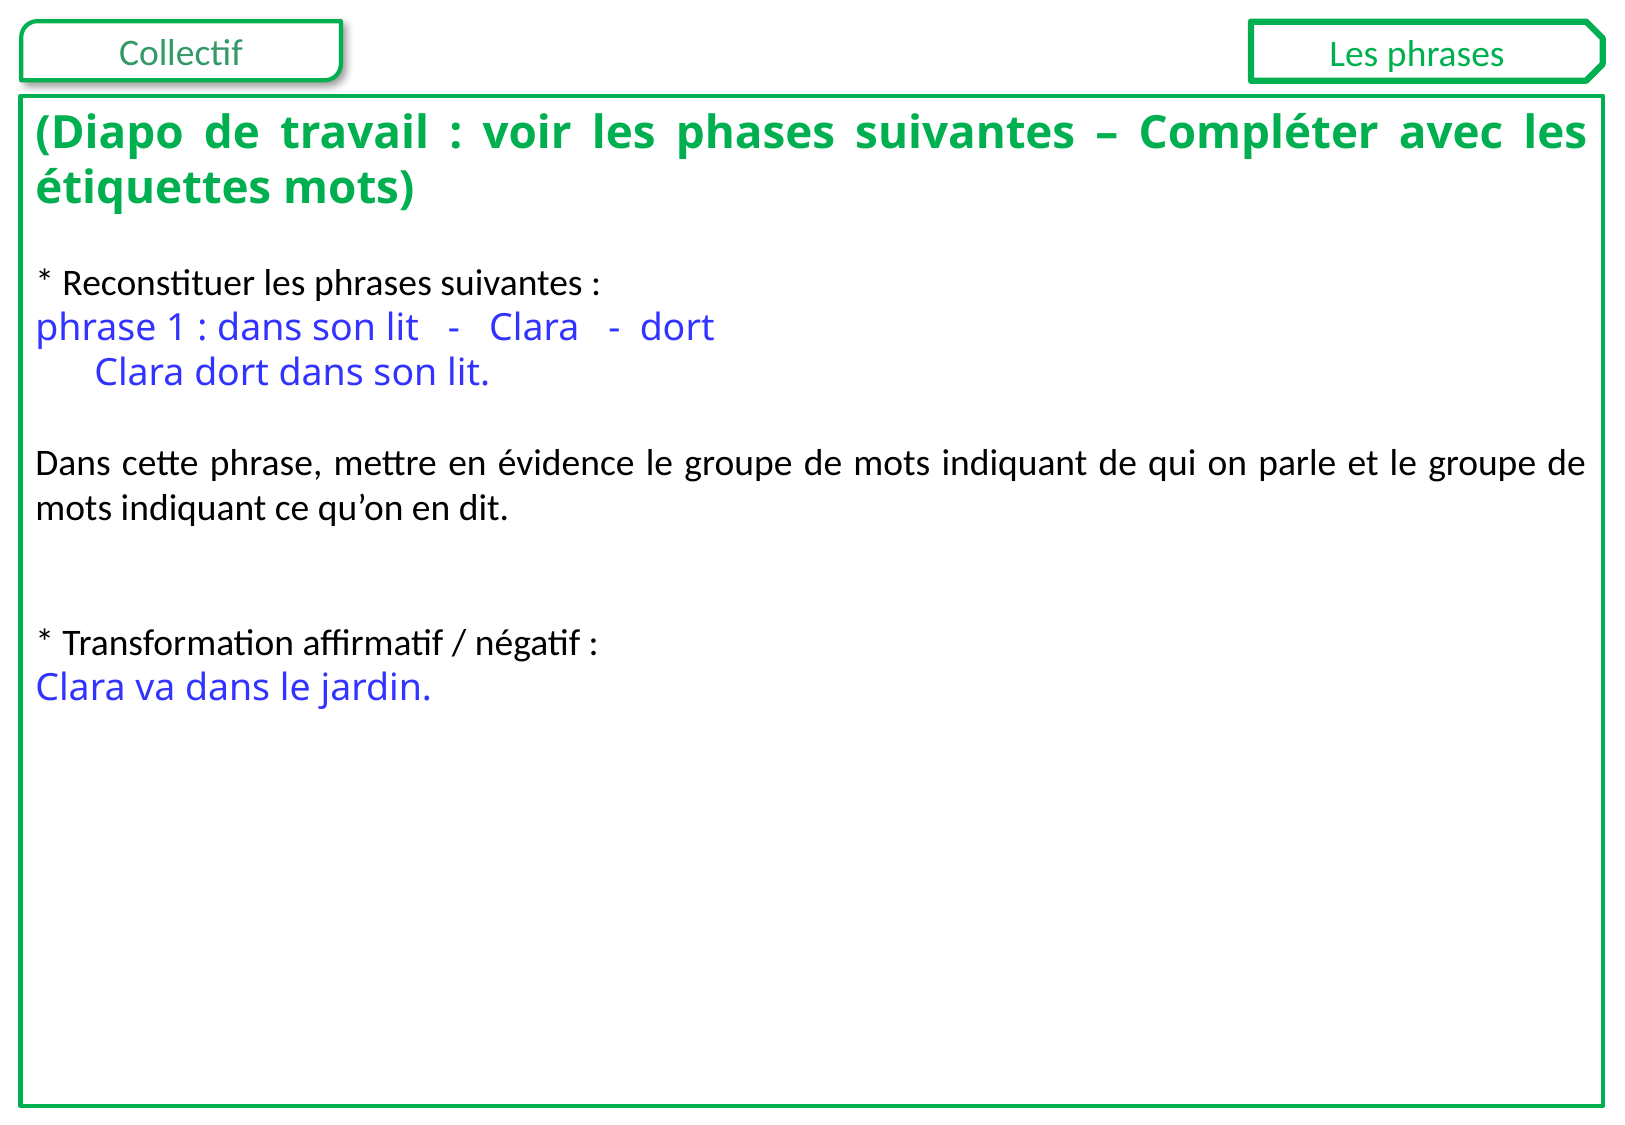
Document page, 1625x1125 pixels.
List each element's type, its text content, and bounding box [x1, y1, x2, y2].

list (Diapo de travail : voir les phases suivantes – Compléter avec les étiquettes mots) * Reconstituer les phrases suivantes : phrase 1 : dans son lit - Clara - dort Clara dort dans son lit. Dans cette phrase, mettre en évidence le groupe de mots indiquant de qui on parle et le groupe de mots indiquant ce qu’on en dit. * Transformation affirmatif / négatif : Clara va dans le jardin. [18, 94, 1605, 1108]
list Les phrases [1250, 21, 1584, 81]
